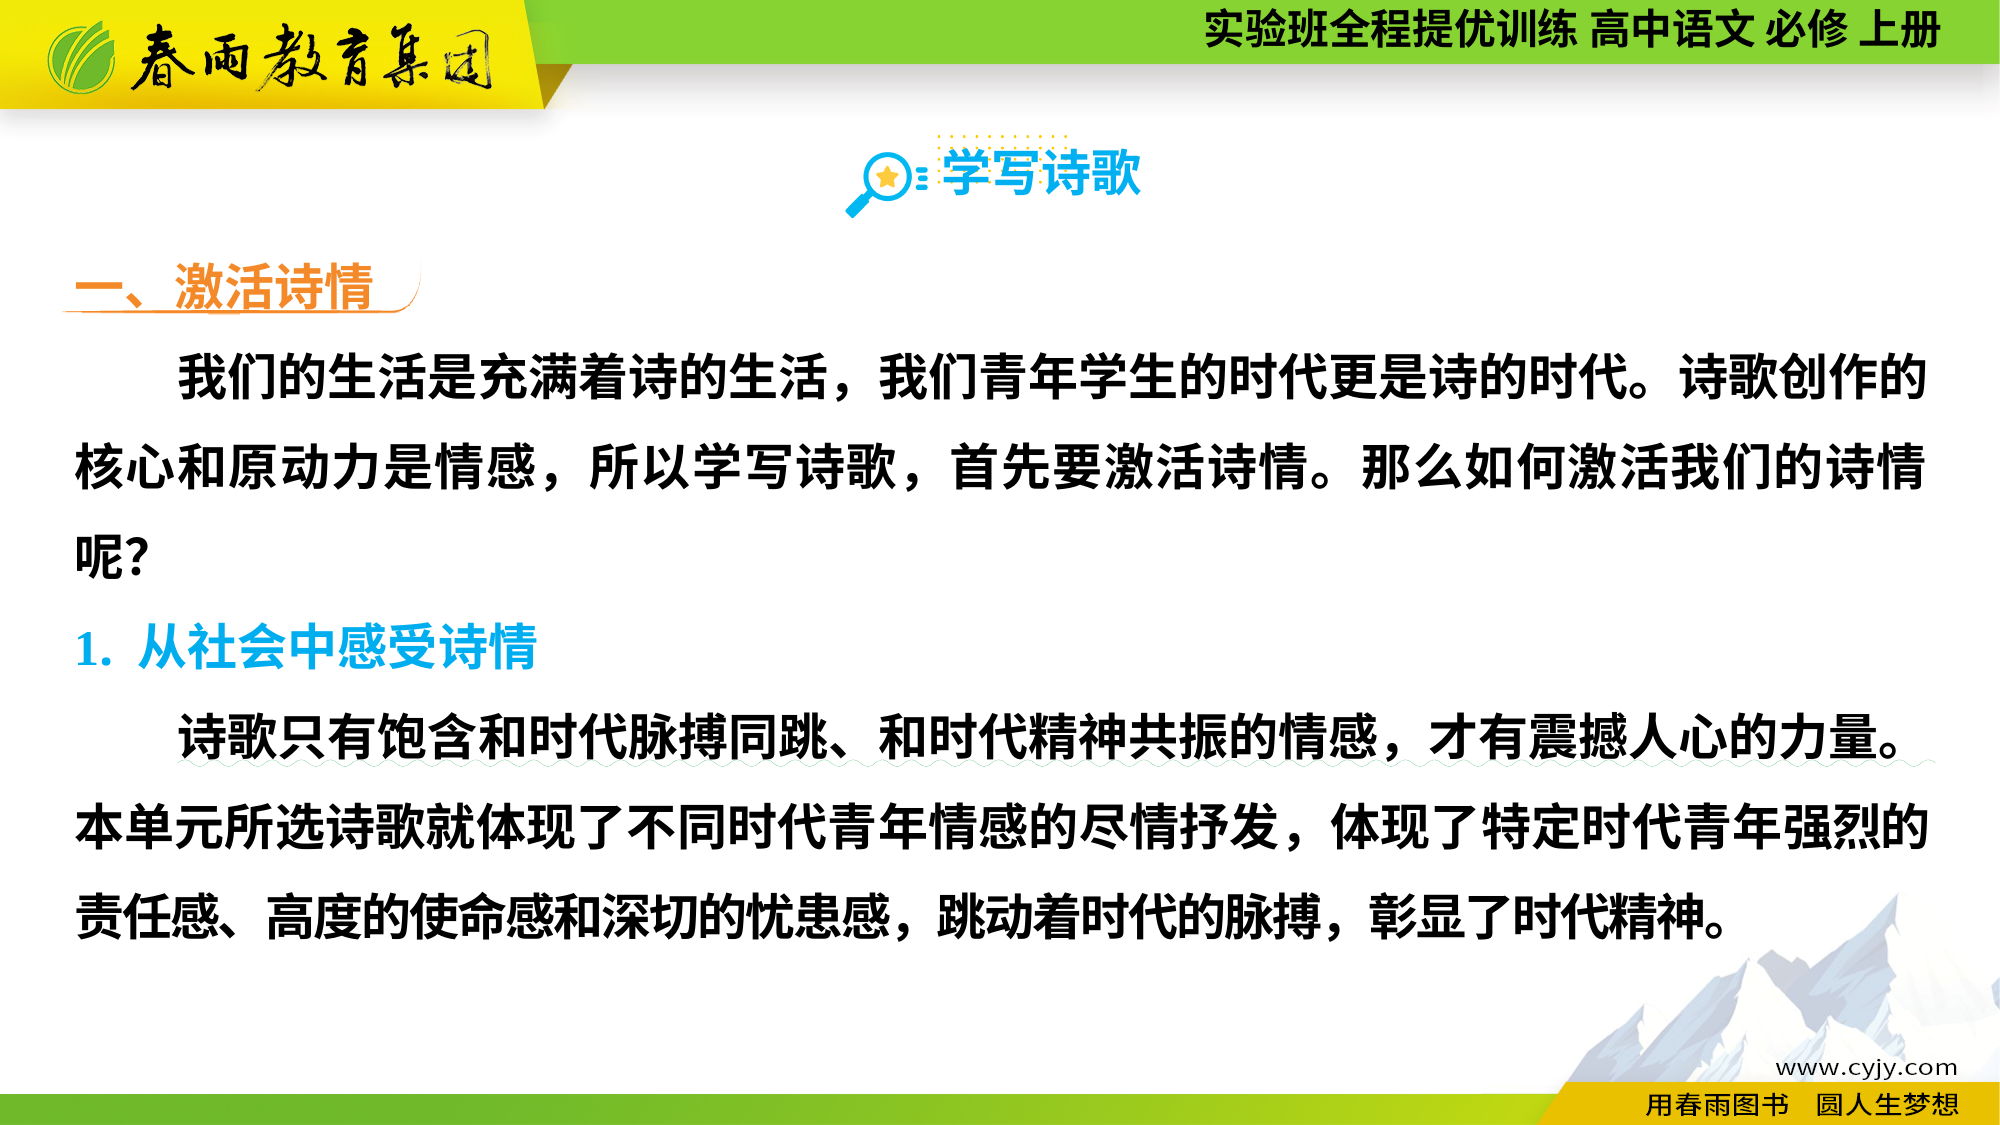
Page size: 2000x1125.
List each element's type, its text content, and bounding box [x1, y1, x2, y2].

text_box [62, 231, 422, 320]
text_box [841, 134, 1159, 222]
list 一、激活诗情 我们的生活是充满着诗的生活，我们青年学生的时代更是诗的时代。诗歌创作的核心和原动力是情感，所以学写诗歌，首先要激活诗情。那么如何激活我们的诗情呢？ 1. 从社会中感受诗情 诗歌只有饱含和时代脉搏同跳、和时代精神共振的情感，才有震撼人心的力量。本单元所选诗歌就体现了不同时代青年情感的尽情抒发，体现了特定时代青年强烈的责任感、高度的使命感和深切的忧患感，跳动着时代的脉搏，彰显了时代精神。 [59, 218, 1944, 961]
picture [0, 0, 2000, 1125]
